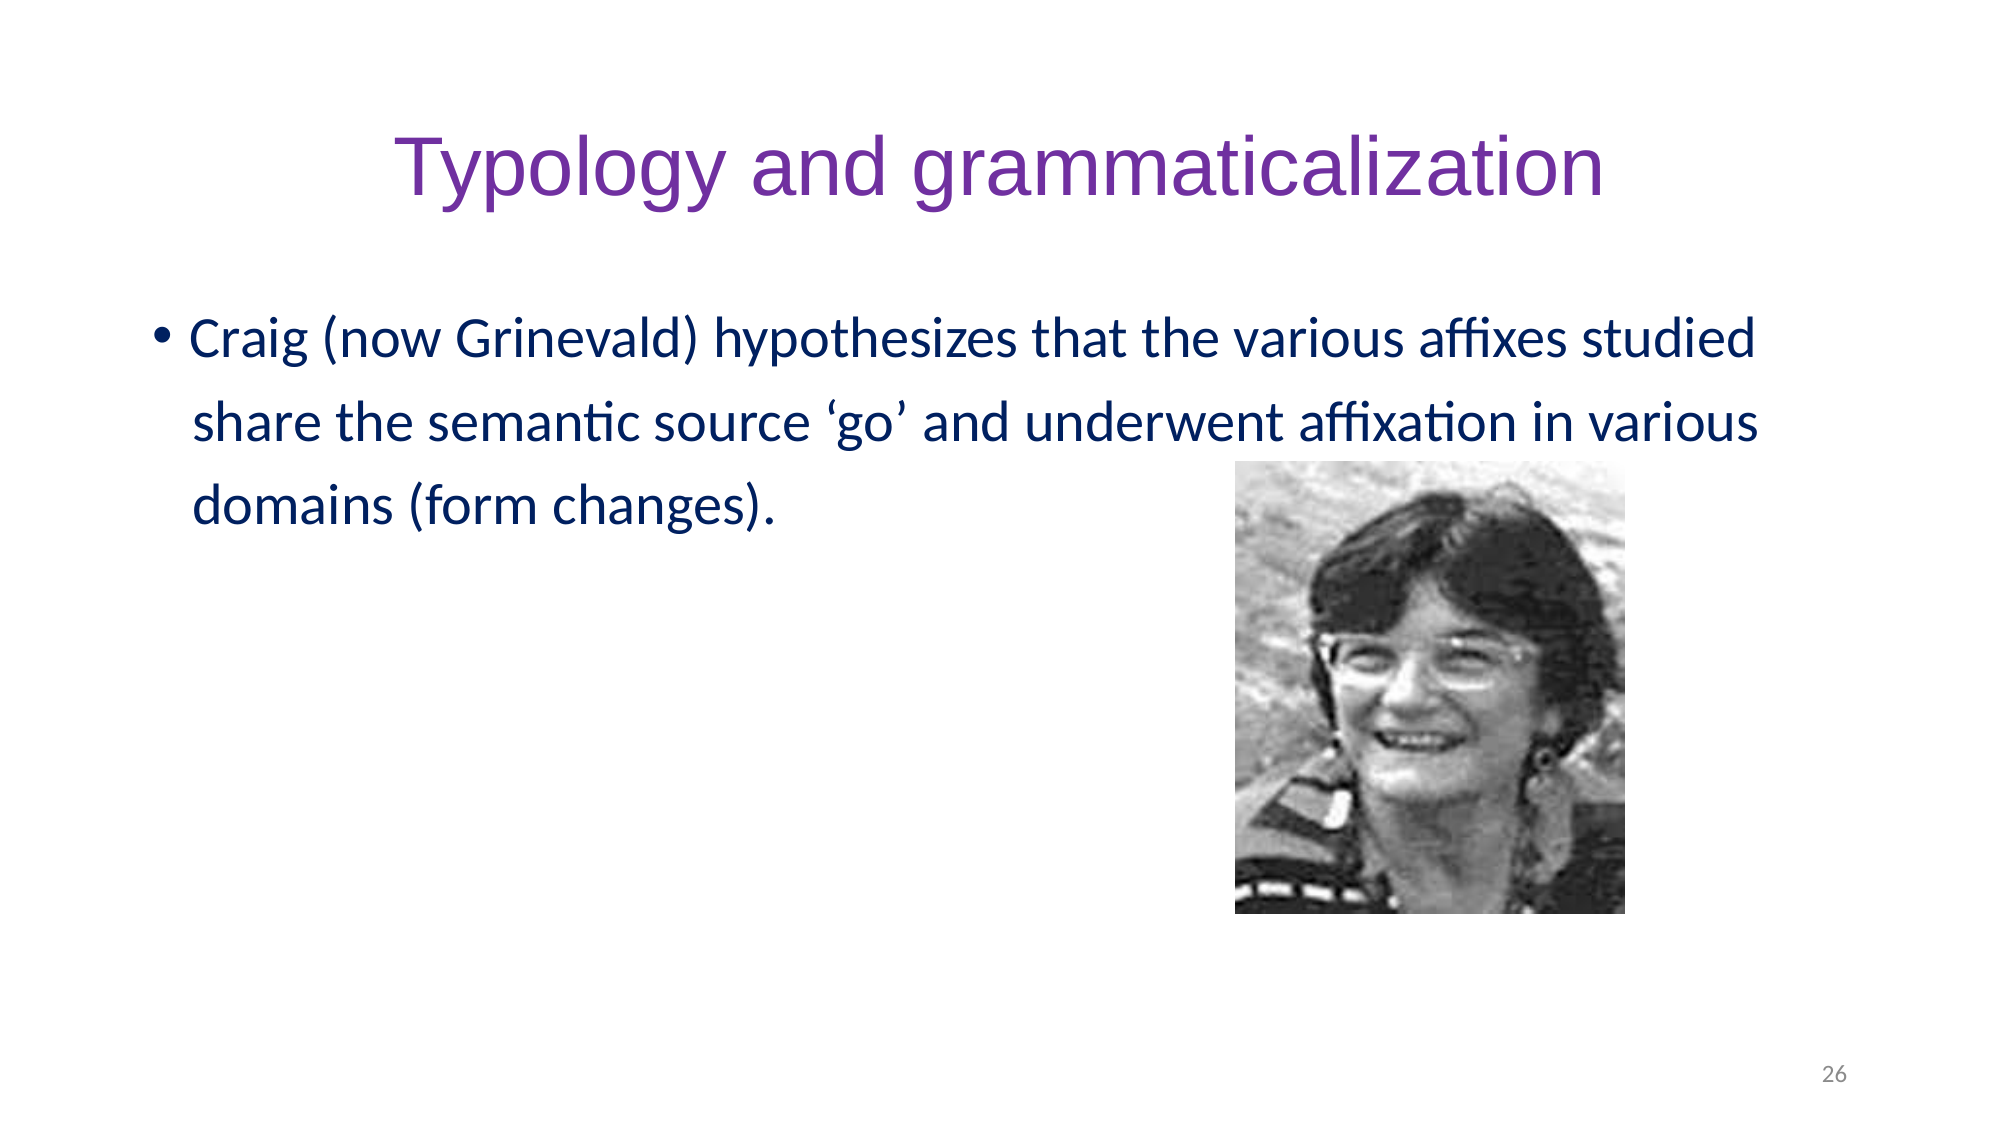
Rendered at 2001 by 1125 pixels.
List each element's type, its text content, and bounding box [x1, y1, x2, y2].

list Craig (now Grinevald) hypothesizes that the various affixes studied share the semantic source ‘go’ and underwent affixation in various domains (form changes). [137, 299, 1863, 1014]
title Typology and grammaticalization [137, 59, 1863, 278]
slide_number 26 [1412, 1042, 1863, 1103]
picture [1235, 461, 1625, 914]
